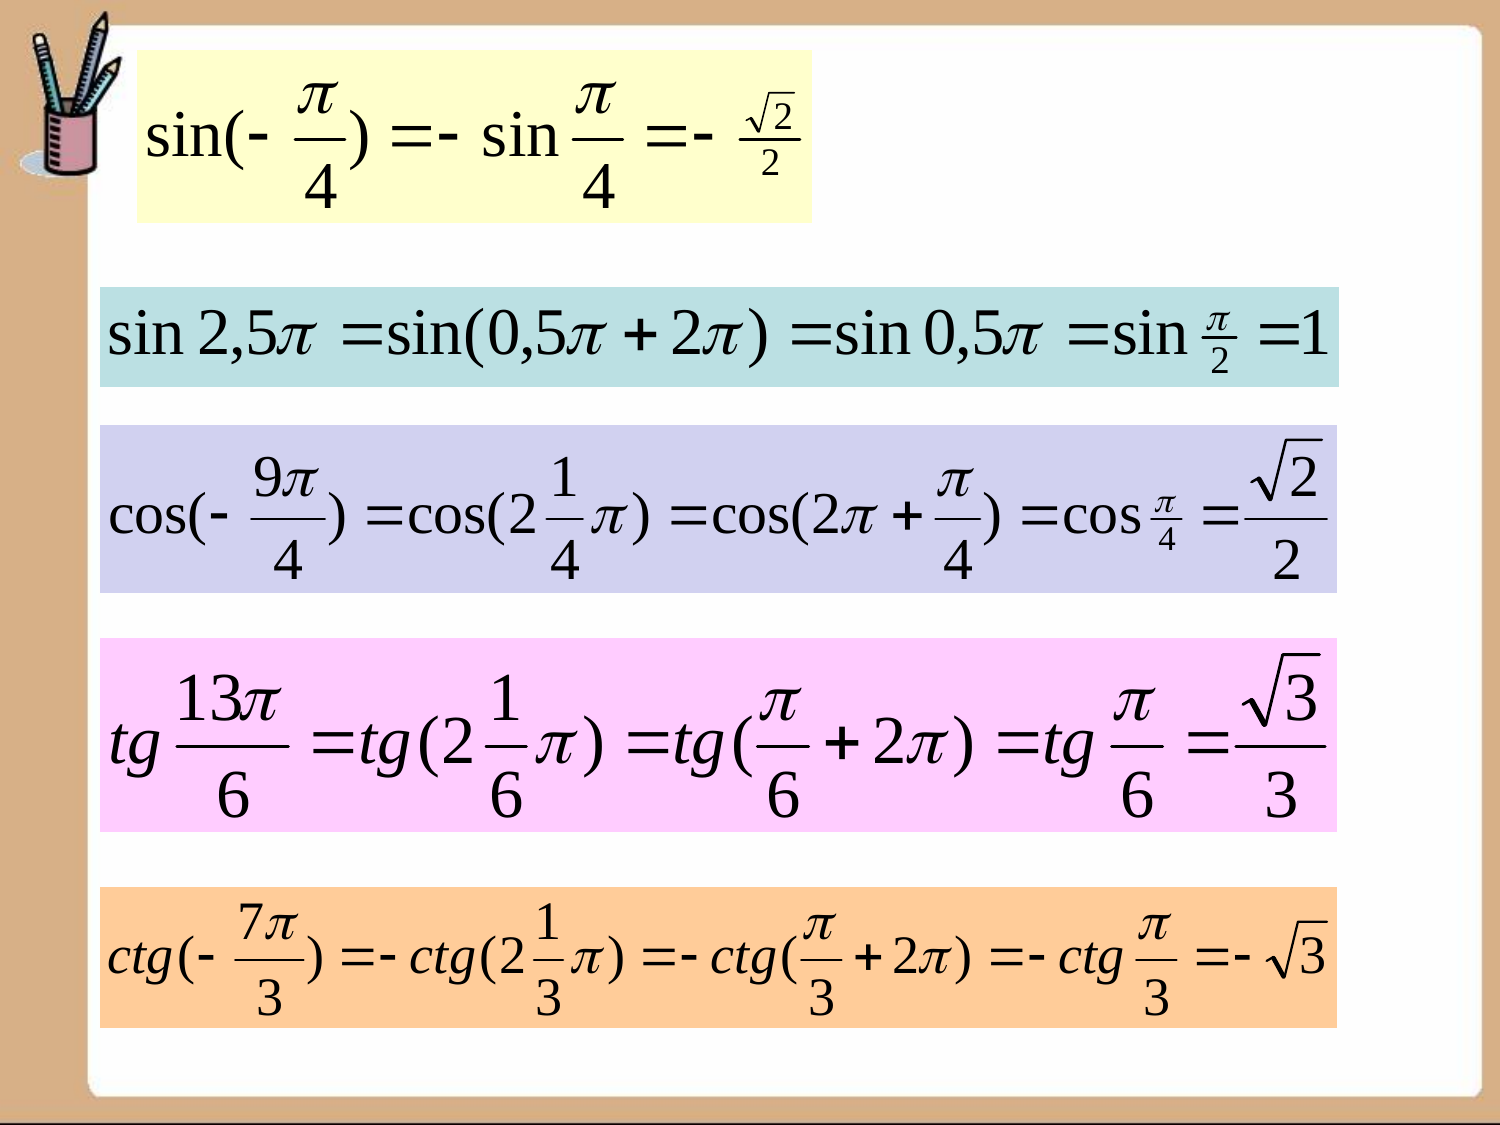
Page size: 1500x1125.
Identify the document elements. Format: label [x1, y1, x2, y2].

text_box [99, 637, 1338, 833]
text_box [99, 424, 1338, 594]
text_box [99, 887, 1338, 1028]
text_box [137, 49, 813, 224]
text_box [99, 287, 1339, 388]
picture [0, 0, 1500, 1125]
